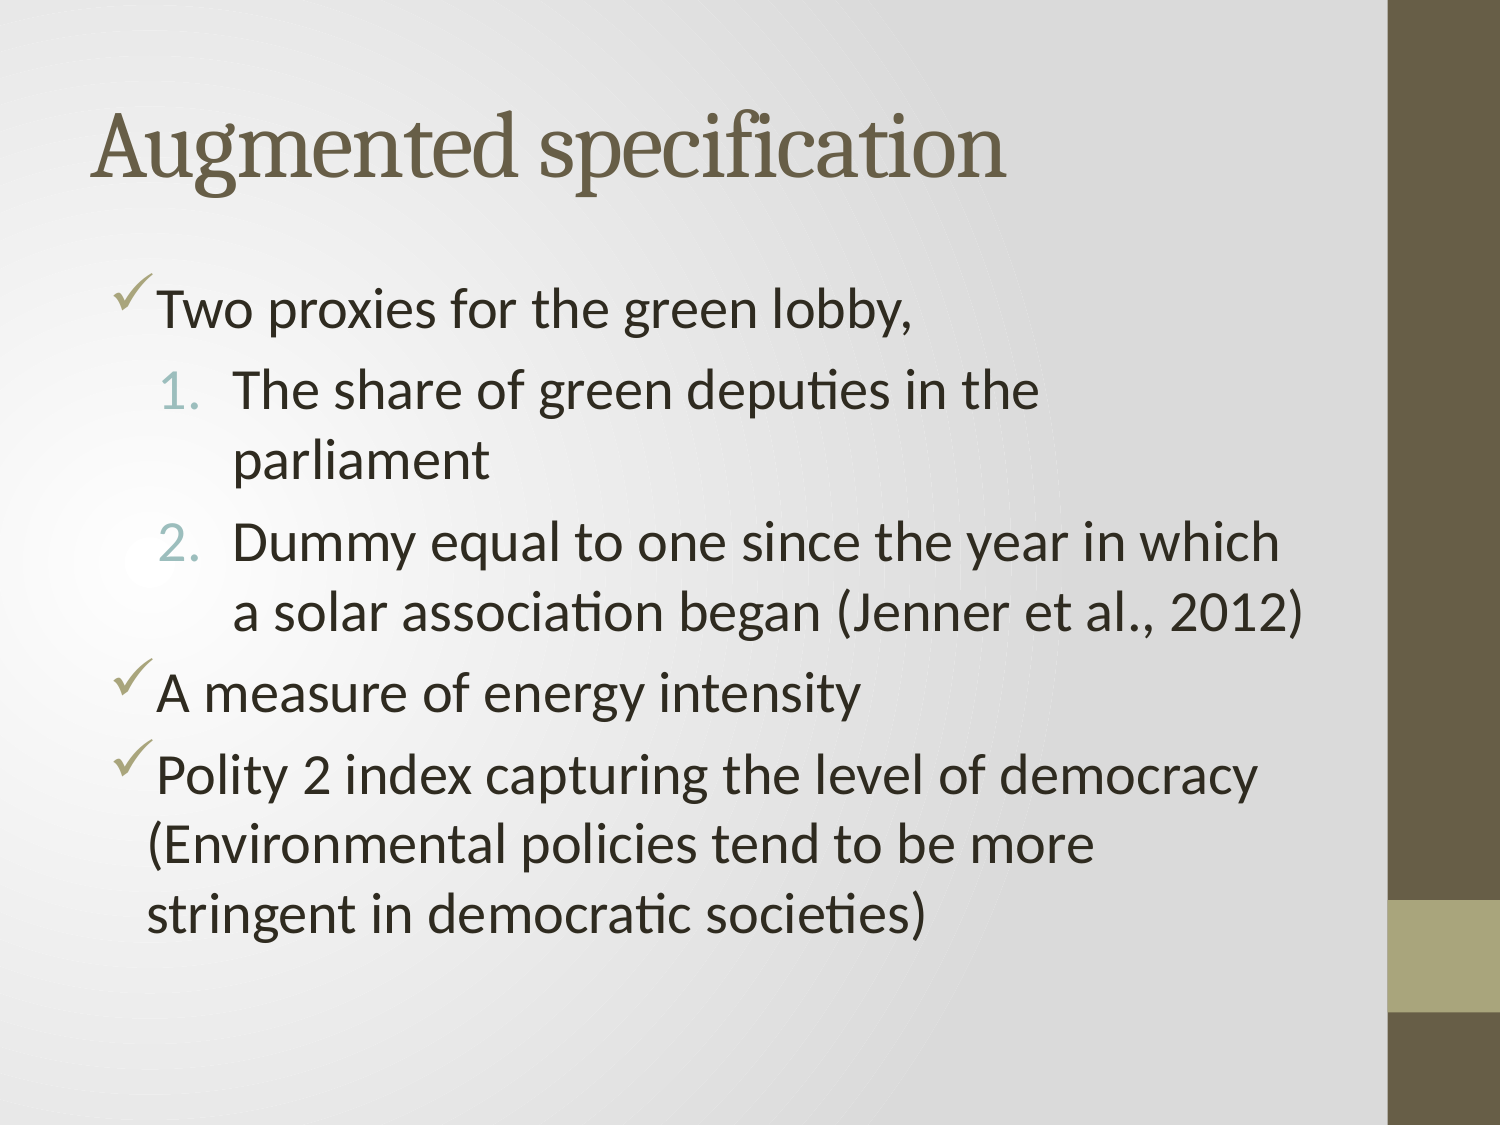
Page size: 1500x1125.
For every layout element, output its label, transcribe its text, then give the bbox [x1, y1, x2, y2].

title Augmented specification [75, 45, 1325, 233]
list Two proxies for the green lobby, The share of green deputies in the parliament Dummy equal to one since the year in which a solar association began (Jenner et al., 2012) A measure of energy intensity Polity 2 index capturing the level of democracy (Environmental policies tend to be more stringent in democratic societies) [75, 262, 1325, 1050]
